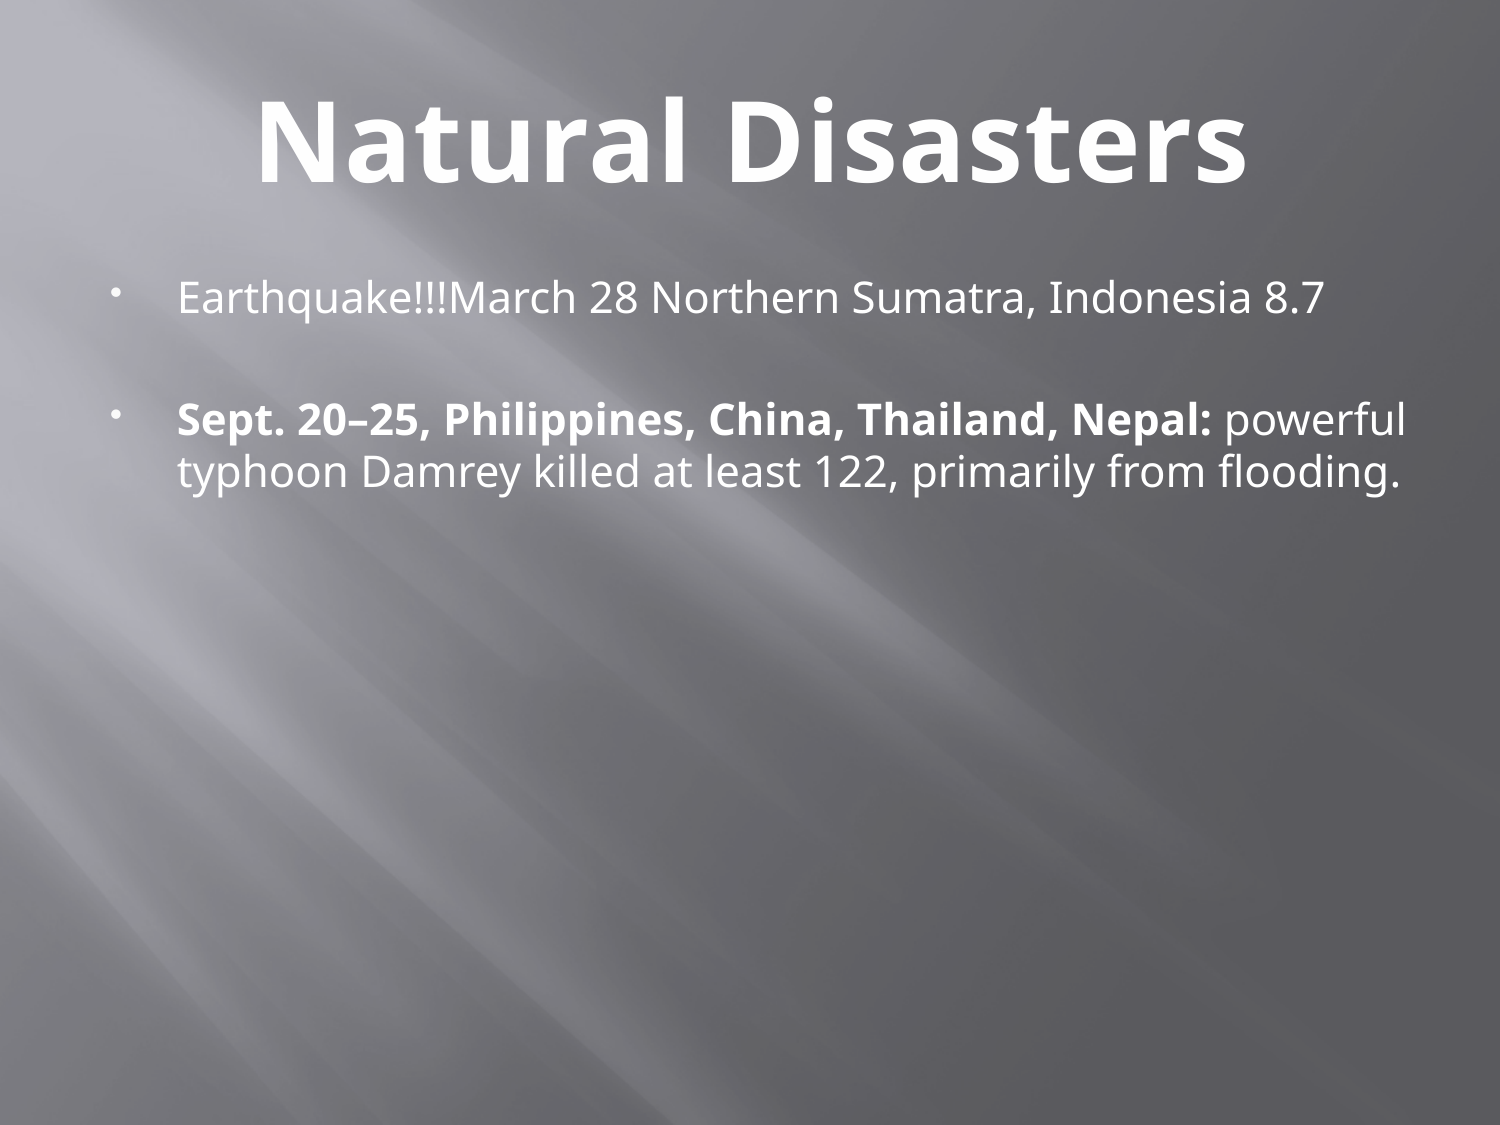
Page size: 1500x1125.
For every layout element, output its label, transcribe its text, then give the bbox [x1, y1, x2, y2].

list Earthquake!!!March 28 Northern Sumatra, Indonesia 8.7 Sept. 20–25, Philippines, China, Thailand, Nepal: powerful typhoon Damrey killed at least 122, primarily from flooding. [75, 262, 1425, 550]
text_box Natural Disasters [237, 62, 1267, 213]
